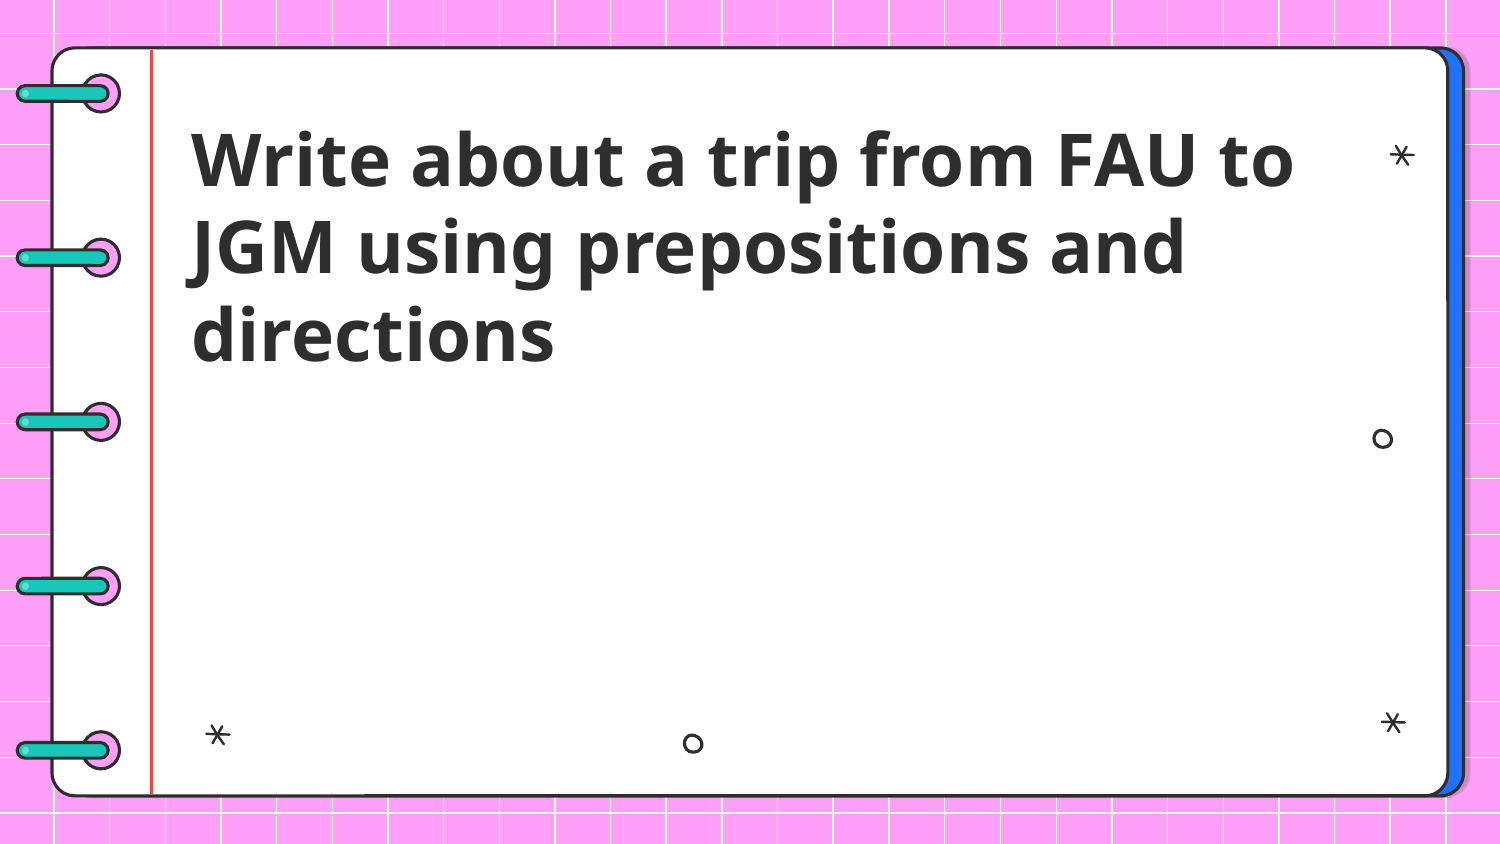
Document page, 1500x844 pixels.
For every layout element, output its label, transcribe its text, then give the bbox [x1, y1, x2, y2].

title Write about a trip from FAU to JGM using prepositions and directions [176, 98, 1383, 193]
